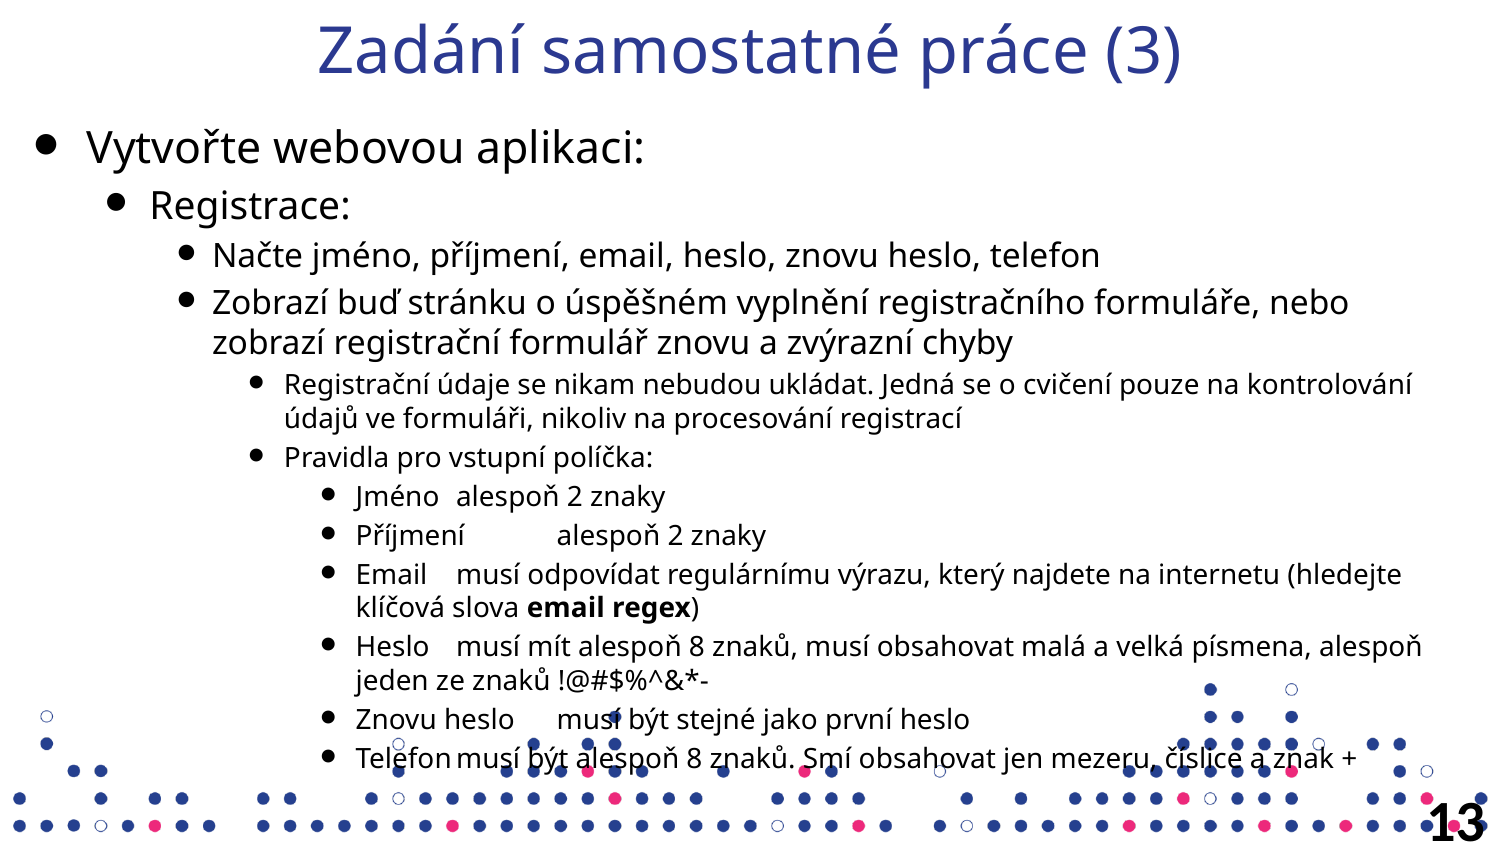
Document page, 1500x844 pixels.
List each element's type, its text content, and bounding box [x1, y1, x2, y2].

title Zadání samostatné práce (3) [75, 0, 1425, 95]
list Vytvořte webovou aplikaci: Registrace: Načte jméno, příjmení, email, heslo, znovu heslo, telefon Zobrazí buď stránku o úspěšném vyplnění registračního formuláře, nebo zobrazí registrační formulář znovu a zvýrazní chyby Registrační údaje se nikam nebudou ukládat. Jedná se o cvičení pouze na kontrolování údajů ve formuláři, nikoliv na procesování registrací Pravidla pro vstupní políčka: Jméno alespoň 2 znaky Příjmení alespoň 2 znaky Email musí odpovídat regulárnímu výrazu, který najdete na internetu (hledejte klíčová slova email regex) Heslo musí mít alespoň 8 znaků, musí obsahovat malá a velká písmena, alespoň jeden ze znaků !@#$%^&*- Znovu heslo musí být stejné jako první heslo Telefon musí být alespoň 8 znaků. Smí obsahovat jen mezeru, číslice a znak + [17, 111, 1483, 786]
picture [0, 674, 1500, 844]
slide_number 13 [1149, 797, 1500, 838]
